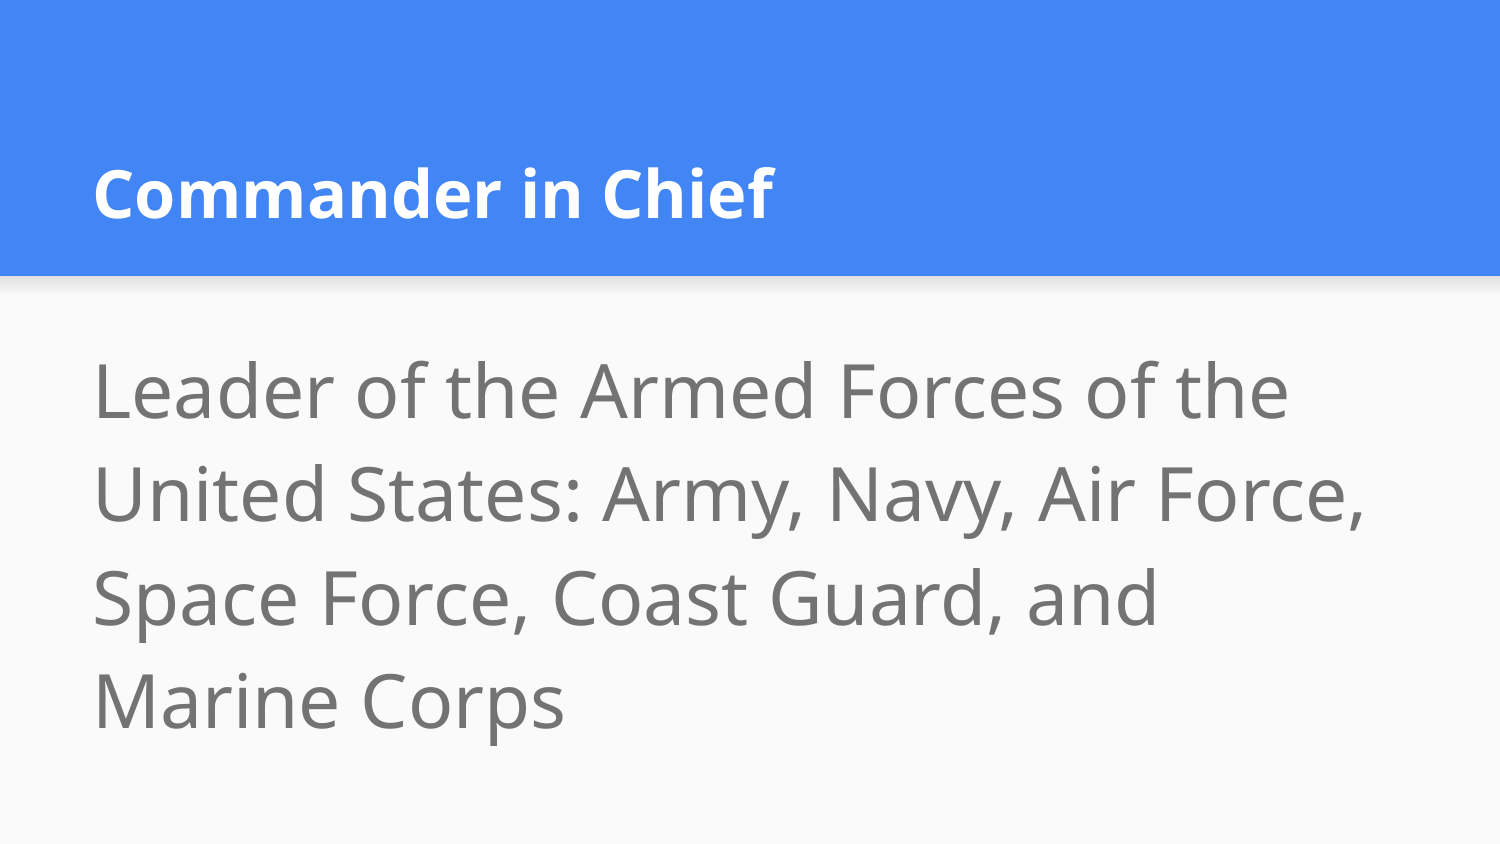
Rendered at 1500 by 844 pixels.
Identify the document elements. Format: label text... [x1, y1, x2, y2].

title Commander in Chief [77, 121, 1427, 248]
list Leader of the Armed Forces of the United States: Army, Navy, Air Force, Space Force, Coast Guard, and Marine Corps [77, 314, 1427, 760]
